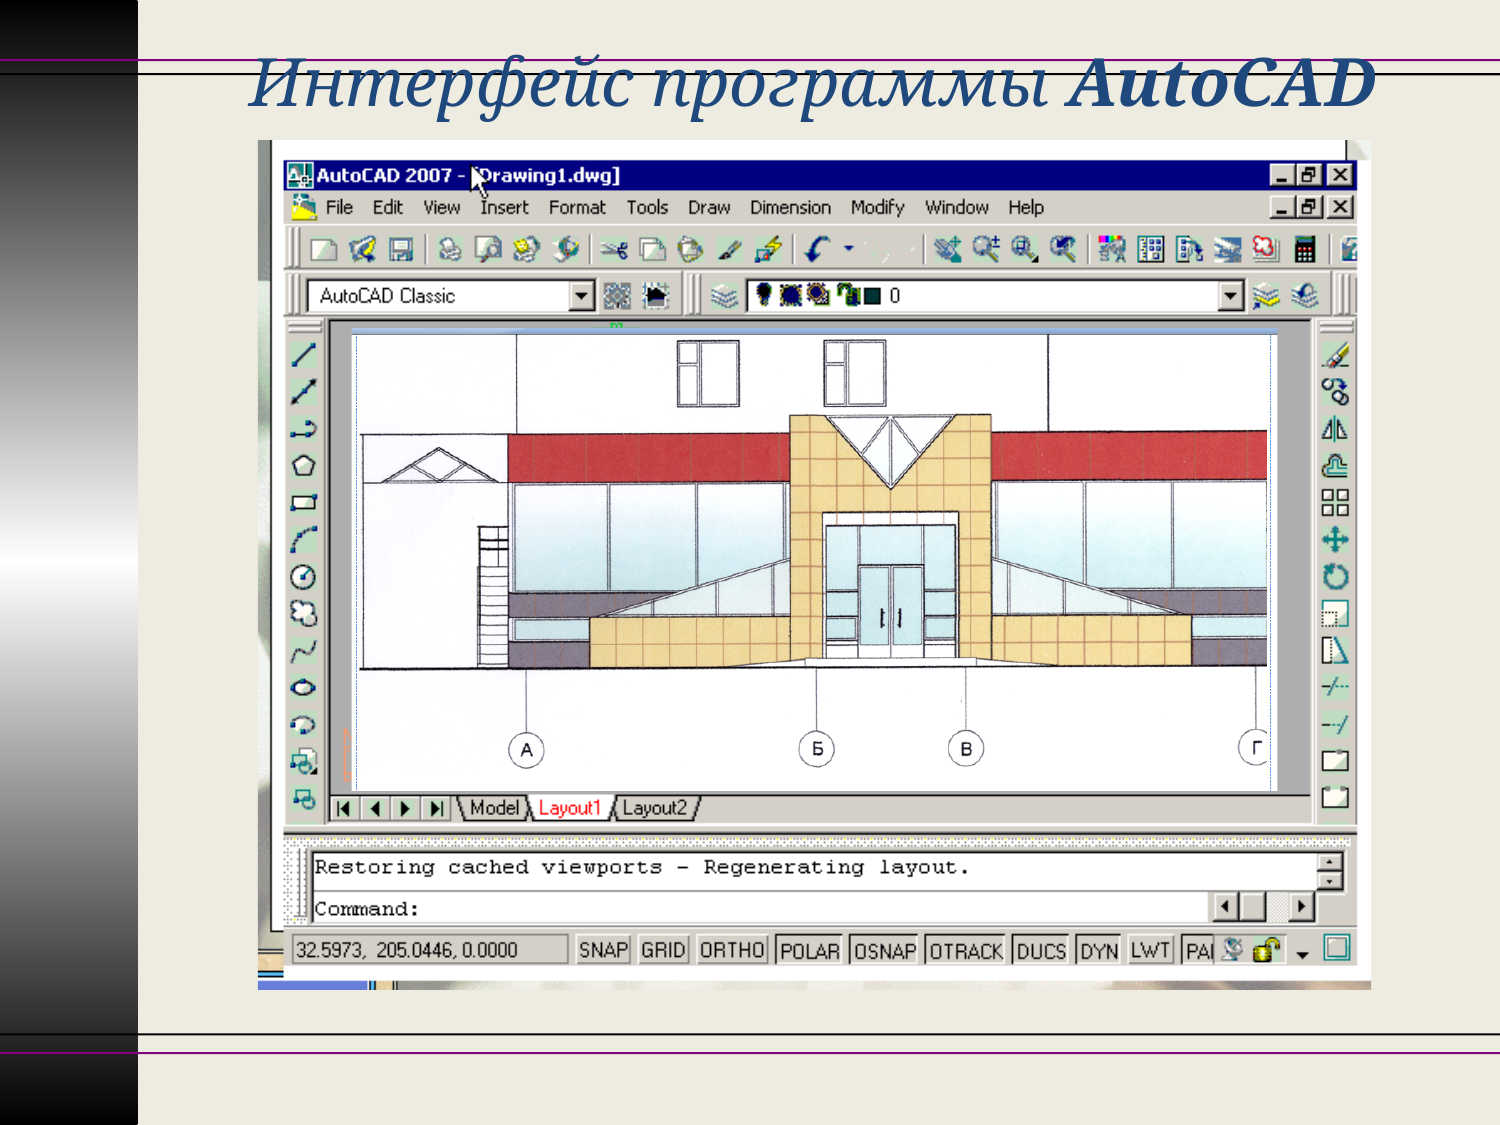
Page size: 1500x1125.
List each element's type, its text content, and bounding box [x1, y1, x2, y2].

title Интерфейс программы AutoCAD [175, 70, 1451, 200]
picture [351, 327, 1278, 792]
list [257, 140, 1372, 990]
